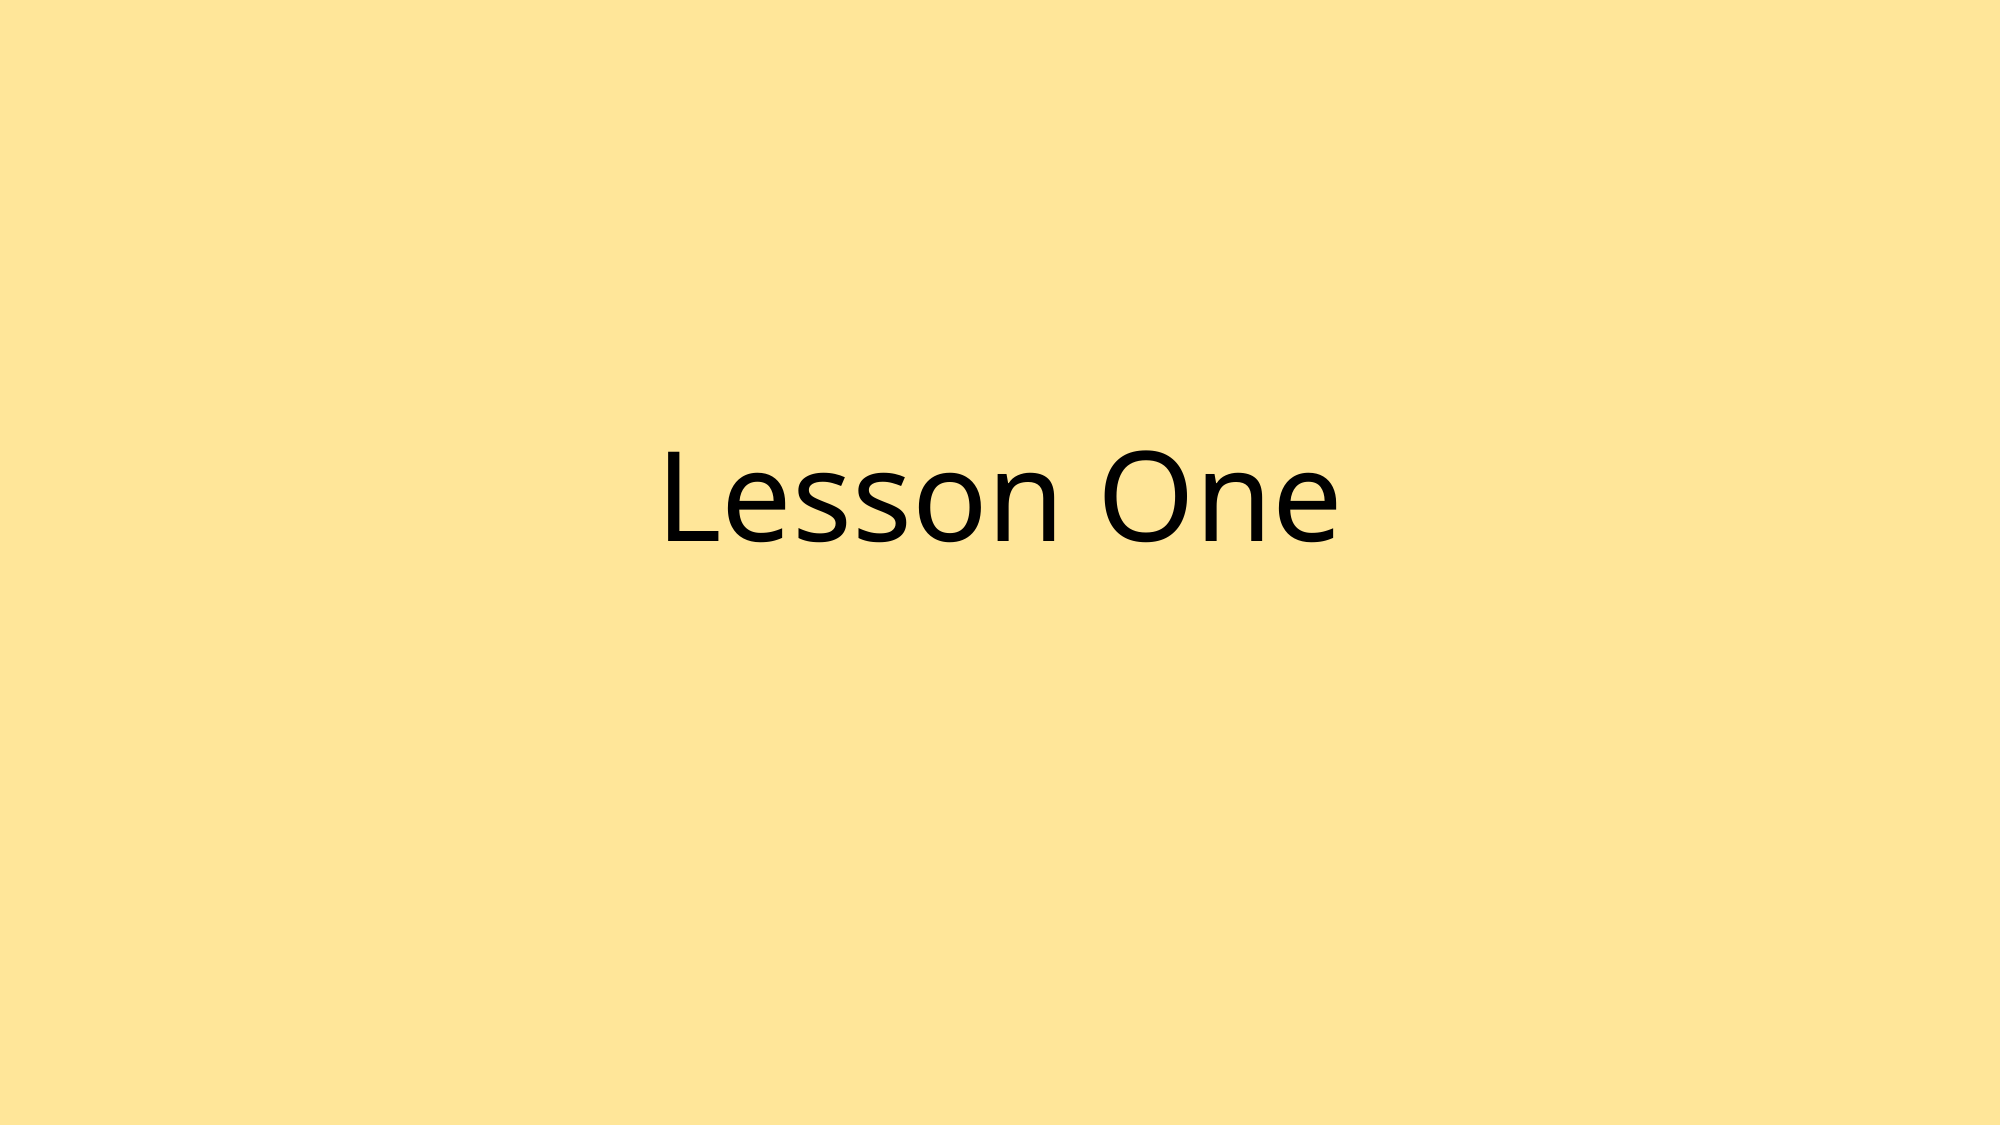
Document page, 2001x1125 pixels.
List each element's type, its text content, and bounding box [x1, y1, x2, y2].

title Lesson One [249, 184, 1750, 576]
